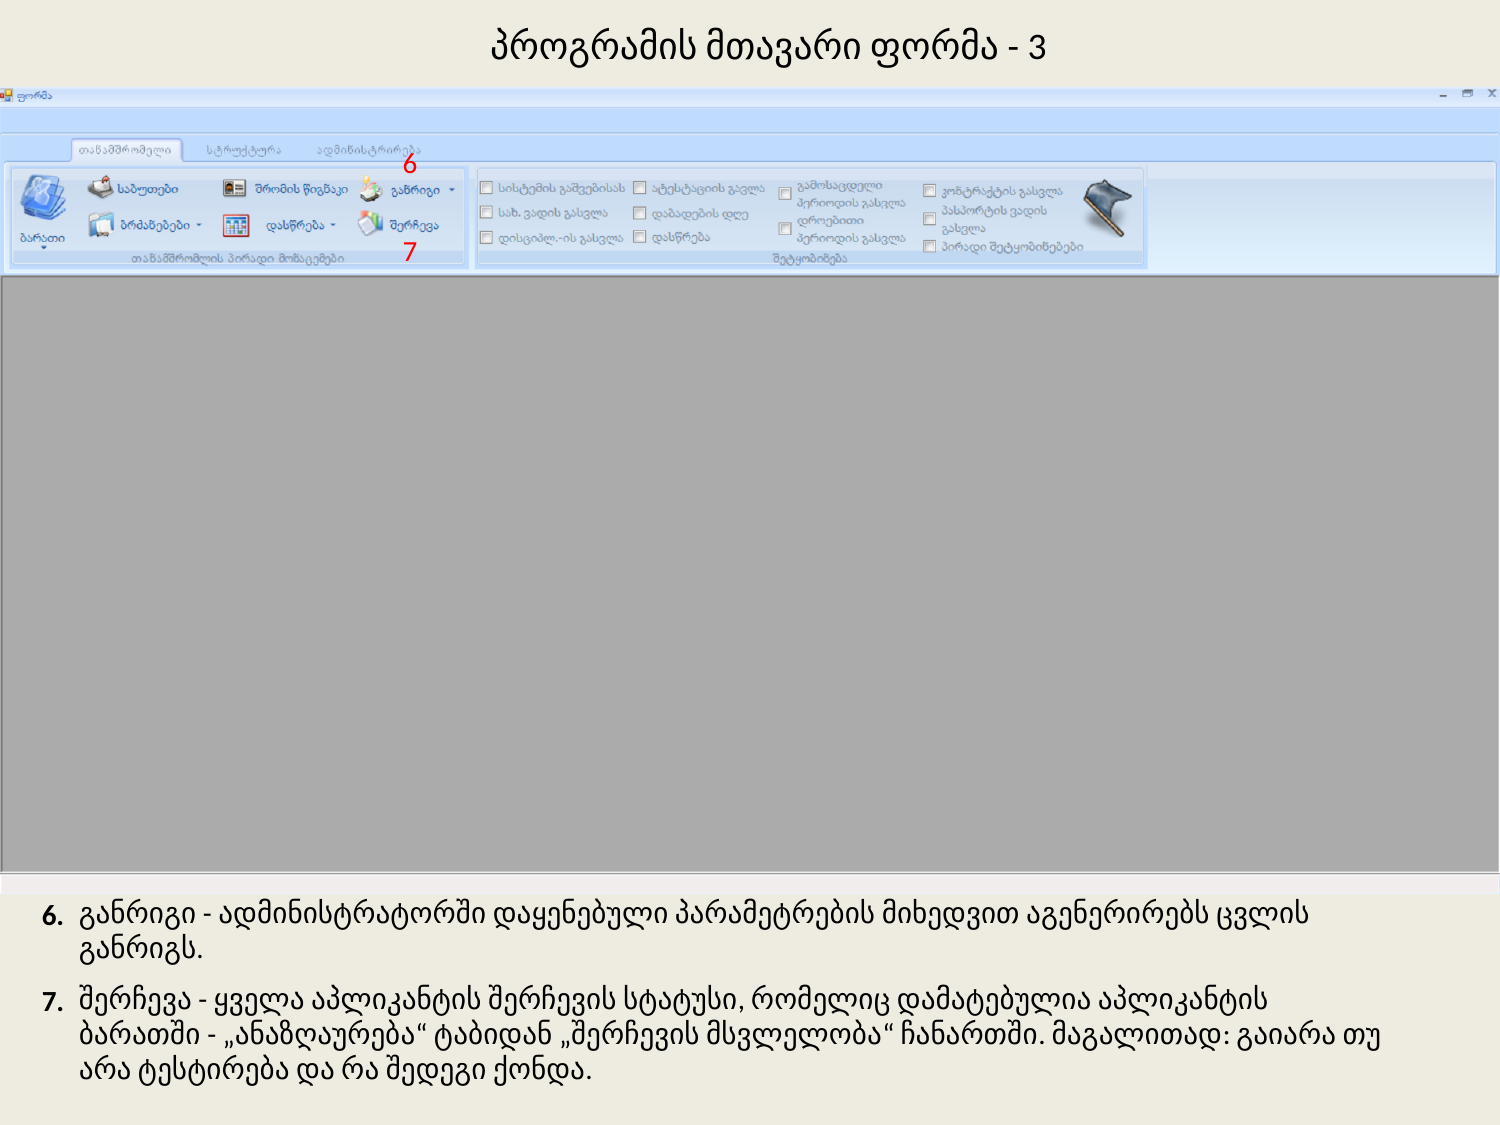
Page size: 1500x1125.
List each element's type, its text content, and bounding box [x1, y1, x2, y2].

text_box განრიგი - ადმინისტრატორში დაყენებული პარამეტრების მიხედვით აგენერირებს ცვლის განრიგს. [63, 903, 1400, 973]
text_box 7. [27, 974, 94, 1025]
text_box პროგრამის მთავარი ფორმა - 3 [81, 14, 1418, 75]
picture [0, 87, 1500, 895]
text_box 6. [27, 903, 94, 939]
text_box შერჩევა - ყველა აპლიკანტის შერჩევის სტატუსი, რომელიც დამატებულია აპლიკანტის ბარათში - „ანაზღაურება“ ტაბიდან „შერჩევის მსვლელობა“ ჩანართში. მაგალითად: გაიარა თუ არა ტესტირება და რა შედეგი ქონდა. [64, 973, 1400, 1093]
